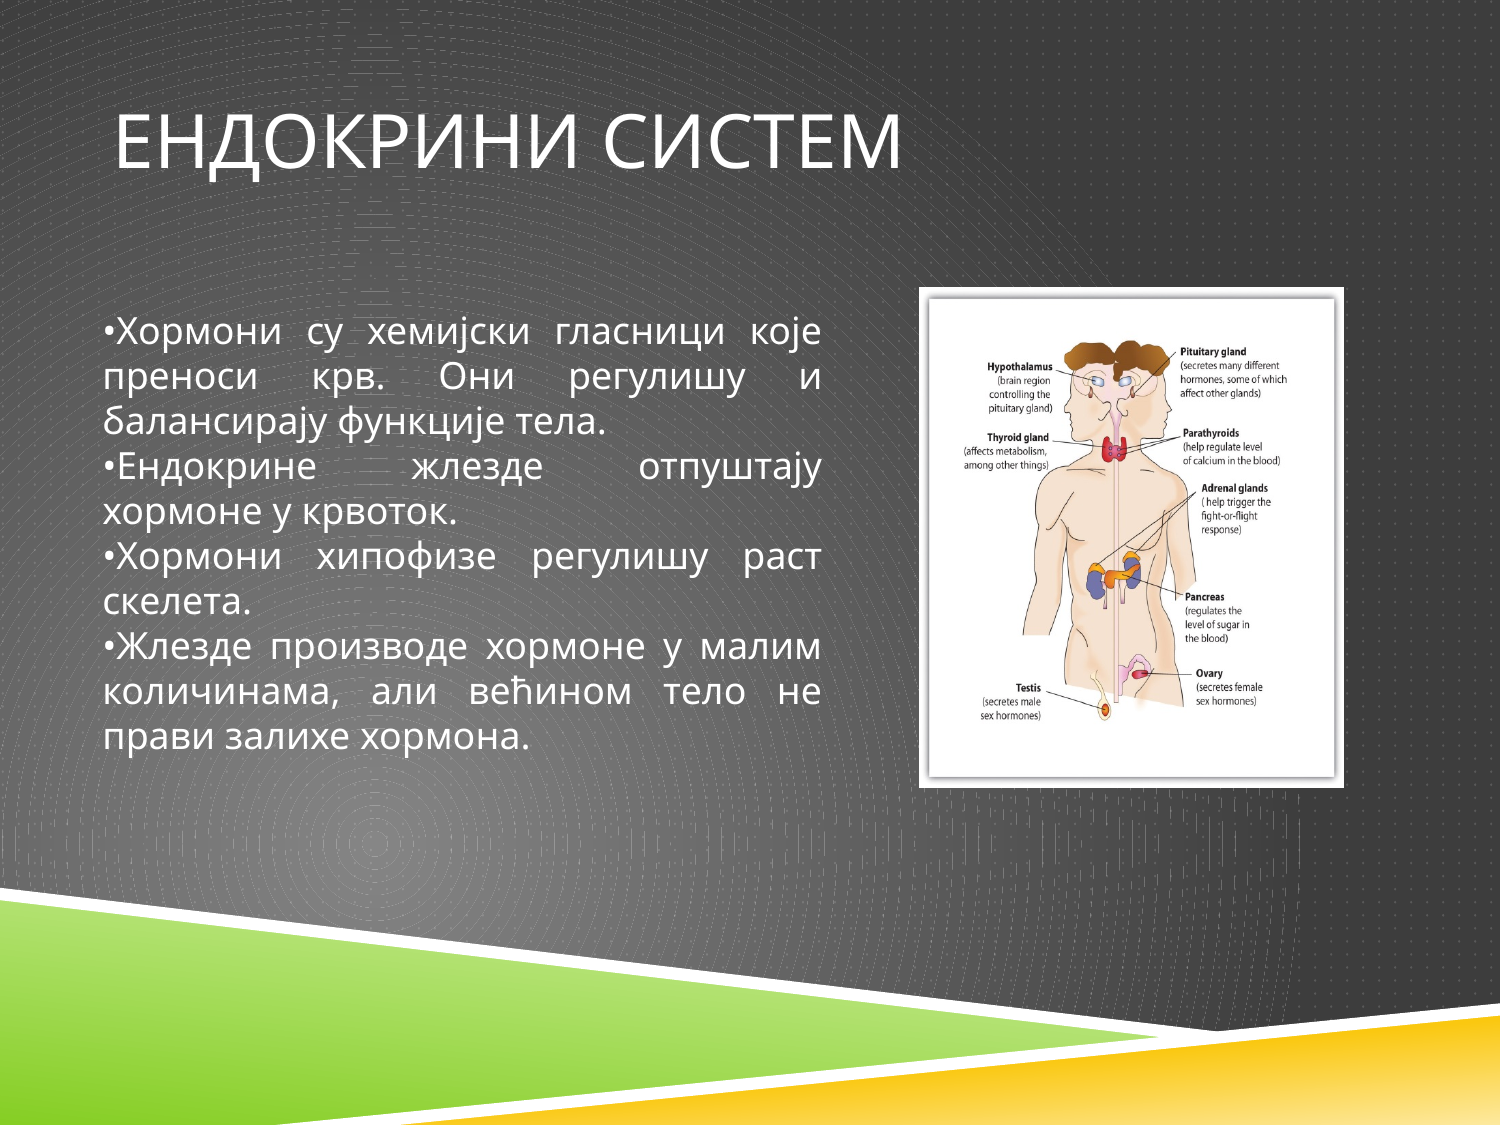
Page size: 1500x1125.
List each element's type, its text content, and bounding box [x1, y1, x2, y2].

title Ендокрини систем [112, 45, 1388, 233]
text_box •Хормони су хемијски гласници које преноси крв. Они регулишу и балансирају функције тела. •Ендокрине жлезде отпуштају хормоне у крвоток. •Хормони хипофизе регулишу раст скелета. •Жлезде производе хормоне у малим количинама, али већином тело не прави залихе хормона. [87, 299, 838, 765]
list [919, 287, 1345, 788]
